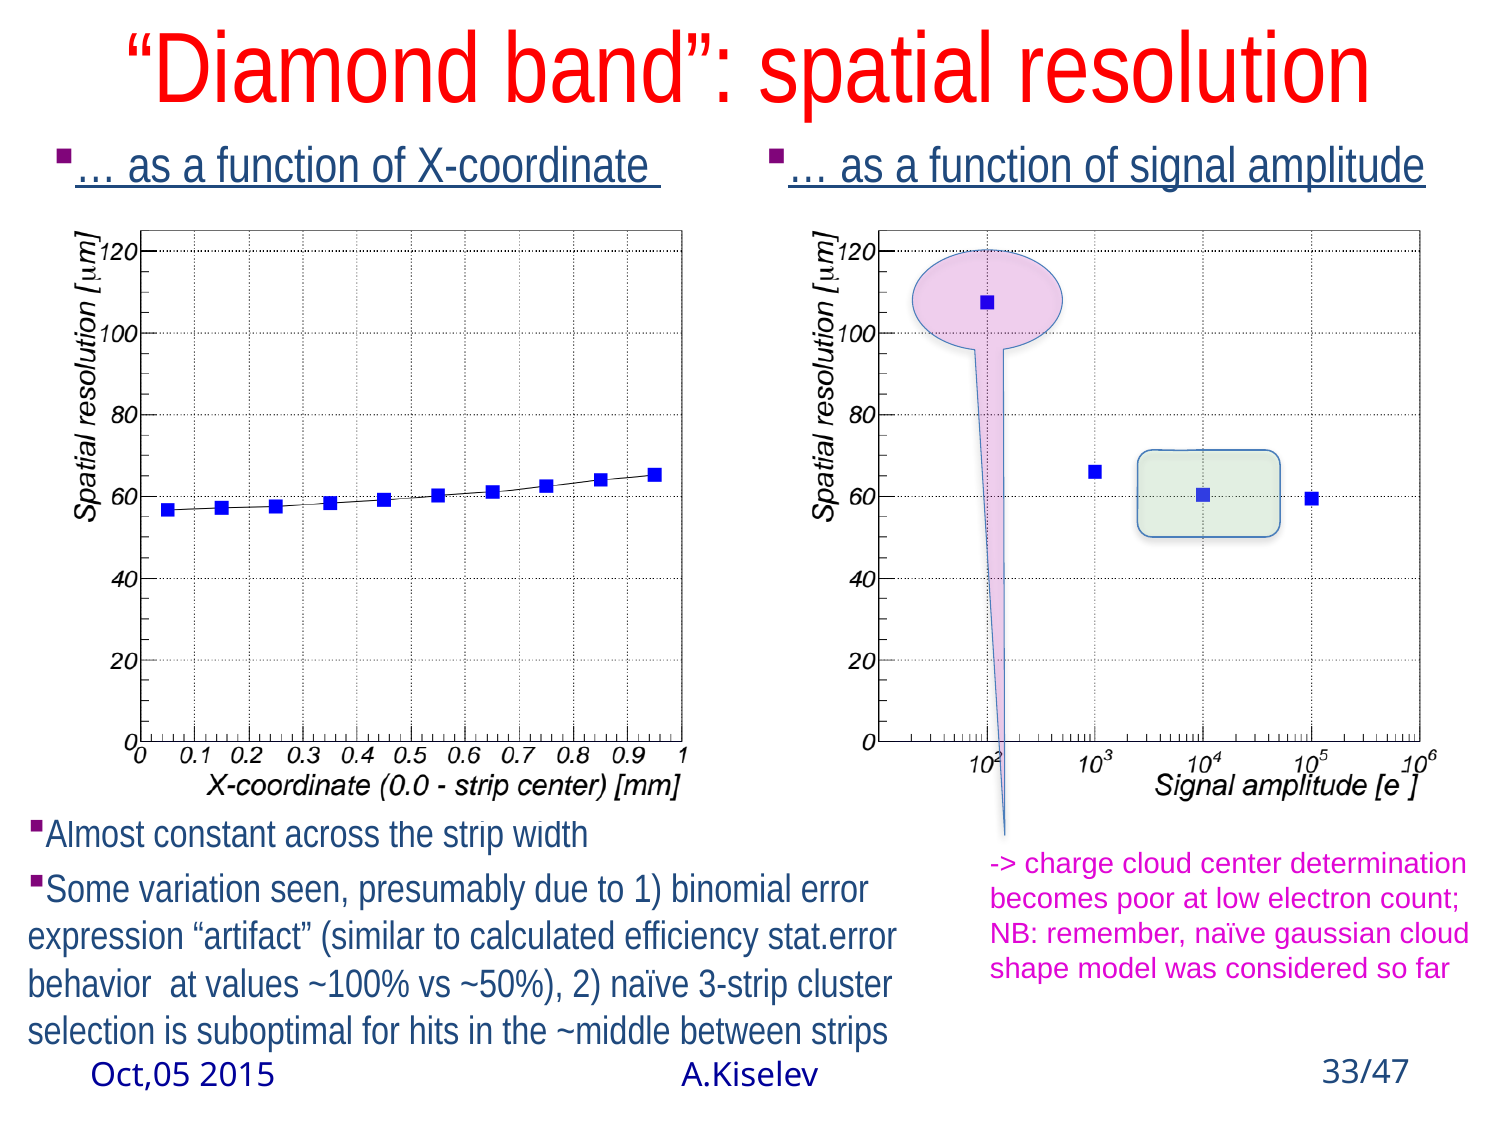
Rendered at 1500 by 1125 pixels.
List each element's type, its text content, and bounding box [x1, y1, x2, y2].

text_box Almost constant across the strip width Some variation seen, presumably due to 1) binomial error expression “artifact” (similar to calculated efficiency stat.error behavior at values ~100% vs ~50%), 2) naïve 3-strip cluster selection is suboptimal for hits in the ~middle between strips [12, 800, 938, 1075]
text_box … as a function of signal amplitude [750, 124, 1500, 263]
text_box -> charge cloud center determination becomes poor at low electron count; NB: remember, naïve gaussian cloud shape model was considered so far [974, 837, 1488, 993]
slide_number 33/47 [1074, 1042, 1425, 1103]
picture [799, 199, 1450, 822]
footer A.Kiselev [512, 1042, 988, 1103]
title “Diamond band”: spatial resolution [0, 0, 1500, 125]
picture [62, 199, 713, 822]
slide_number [75, 1075, 425, 1103]
text_box … as a function of X-coordinate [37, 124, 750, 263]
